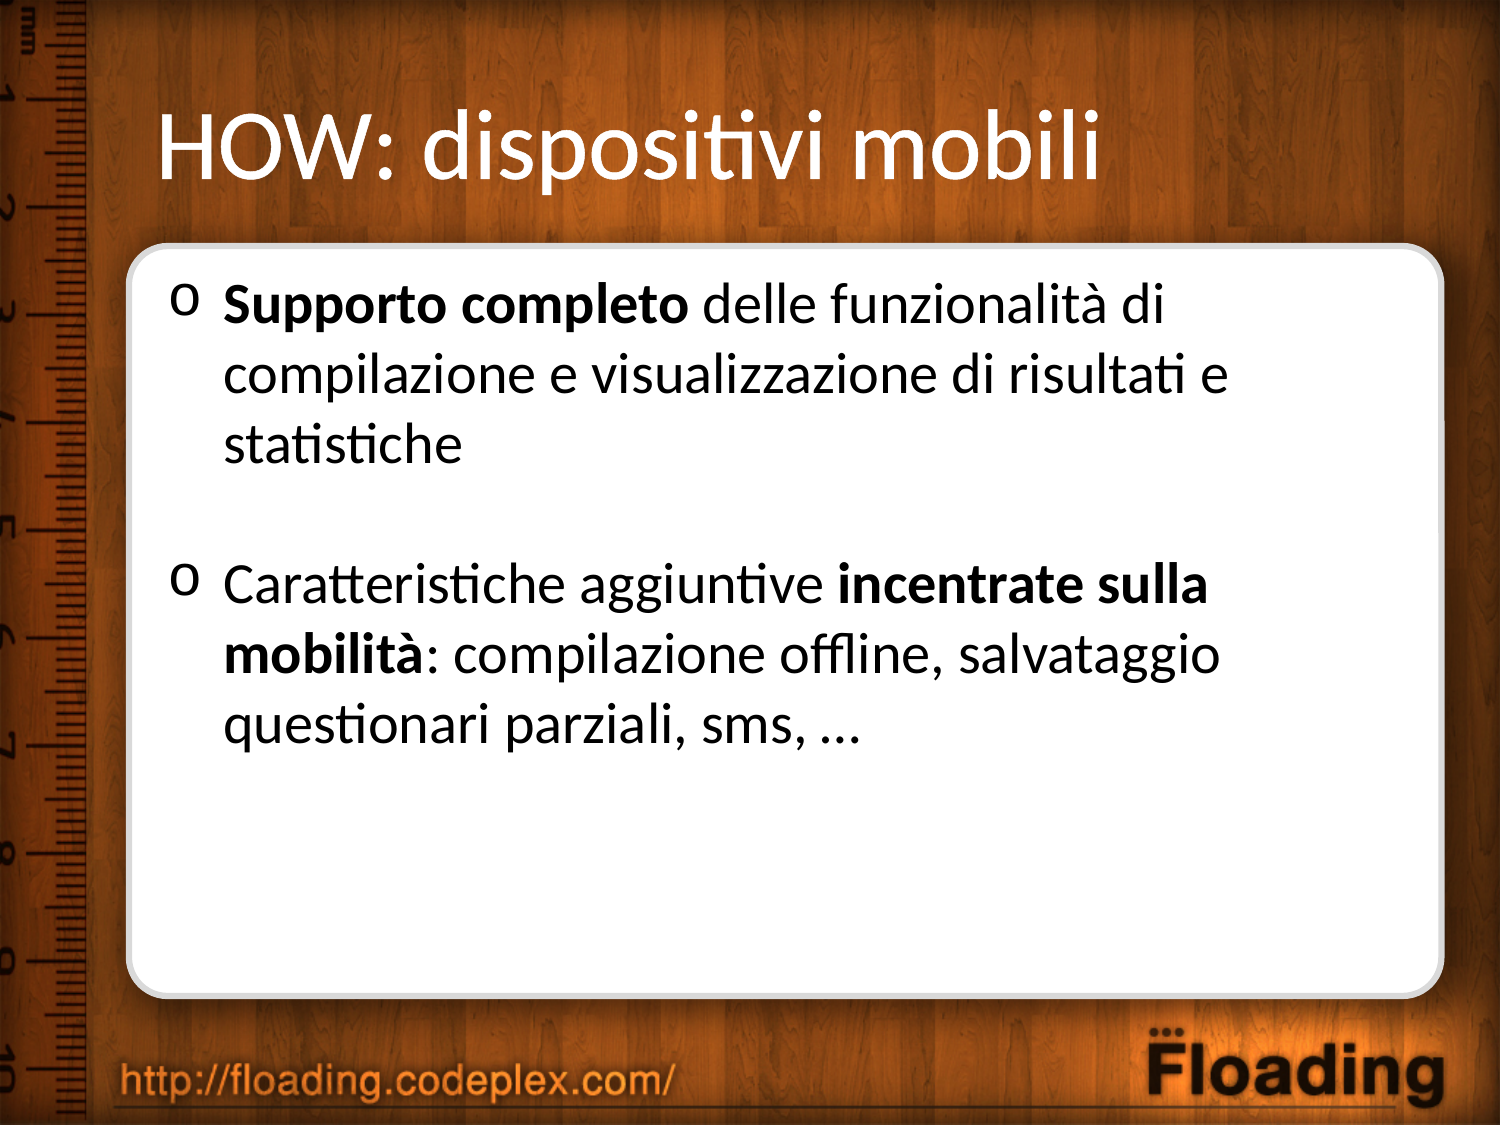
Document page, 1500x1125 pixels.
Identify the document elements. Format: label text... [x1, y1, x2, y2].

title HOW: dispositivi mobili [140, 45, 1425, 233]
picture [0, 0, 1500, 1125]
text_box [126, 243, 1444, 999]
text_box Supporto completo delle funzionalità di compilazione e visualizzazione di risultati e statistiche Caratteristiche aggiuntive incentrate sulla mobilità: compilazione offline, salvataggio questionari parziali, sms, … [152, 257, 1407, 985]
